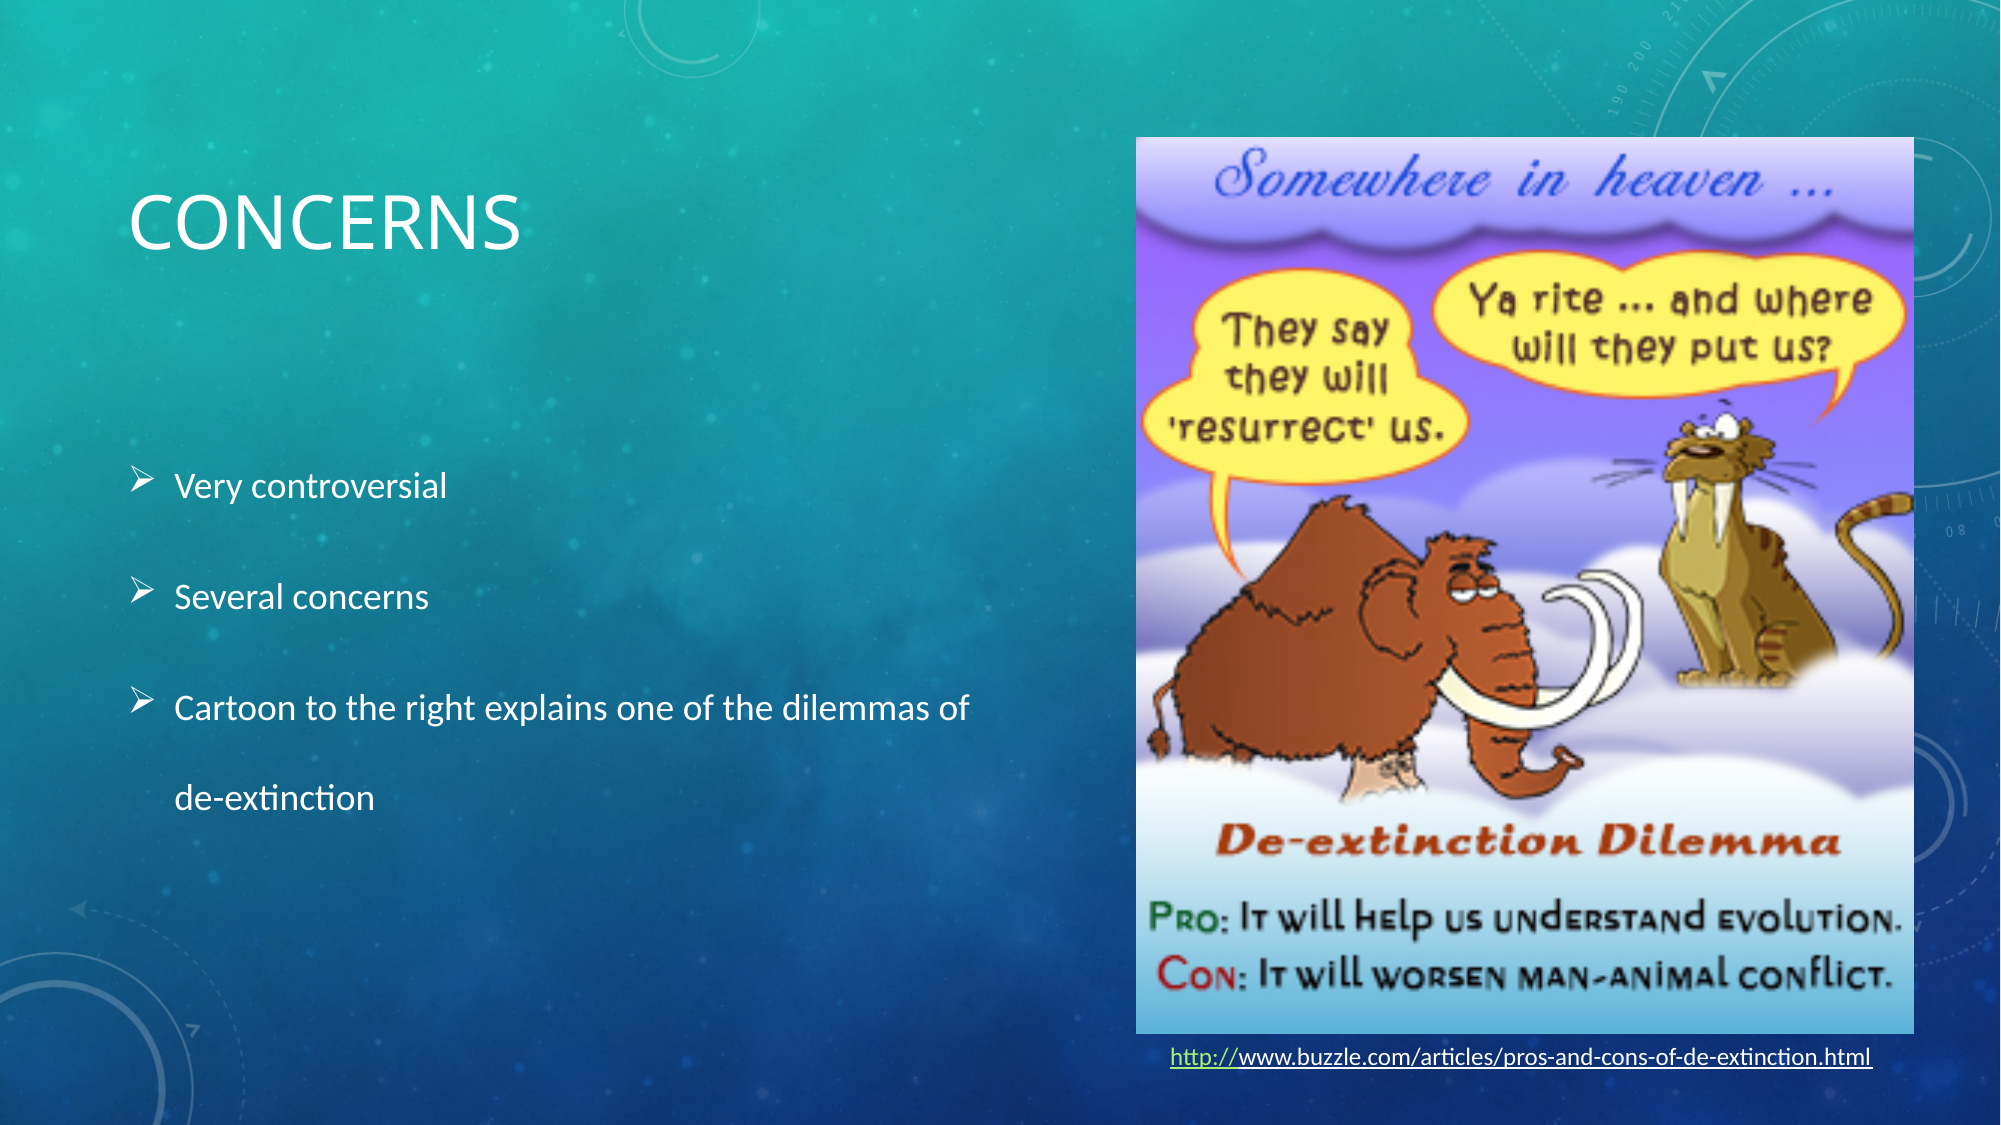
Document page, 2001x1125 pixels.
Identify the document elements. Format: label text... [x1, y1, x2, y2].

text_box http://www.buzzle.com/articles/pros-and-cons-of-de-extinction.html [1155, 1045, 1892, 1078]
title Concerns [112, 99, 1775, 339]
list Very controversial Several concerns Cartoon to the right explains one of the dilemmas of de-extinction [112, 283, 1038, 950]
picture [0, 0, 2001, 1125]
